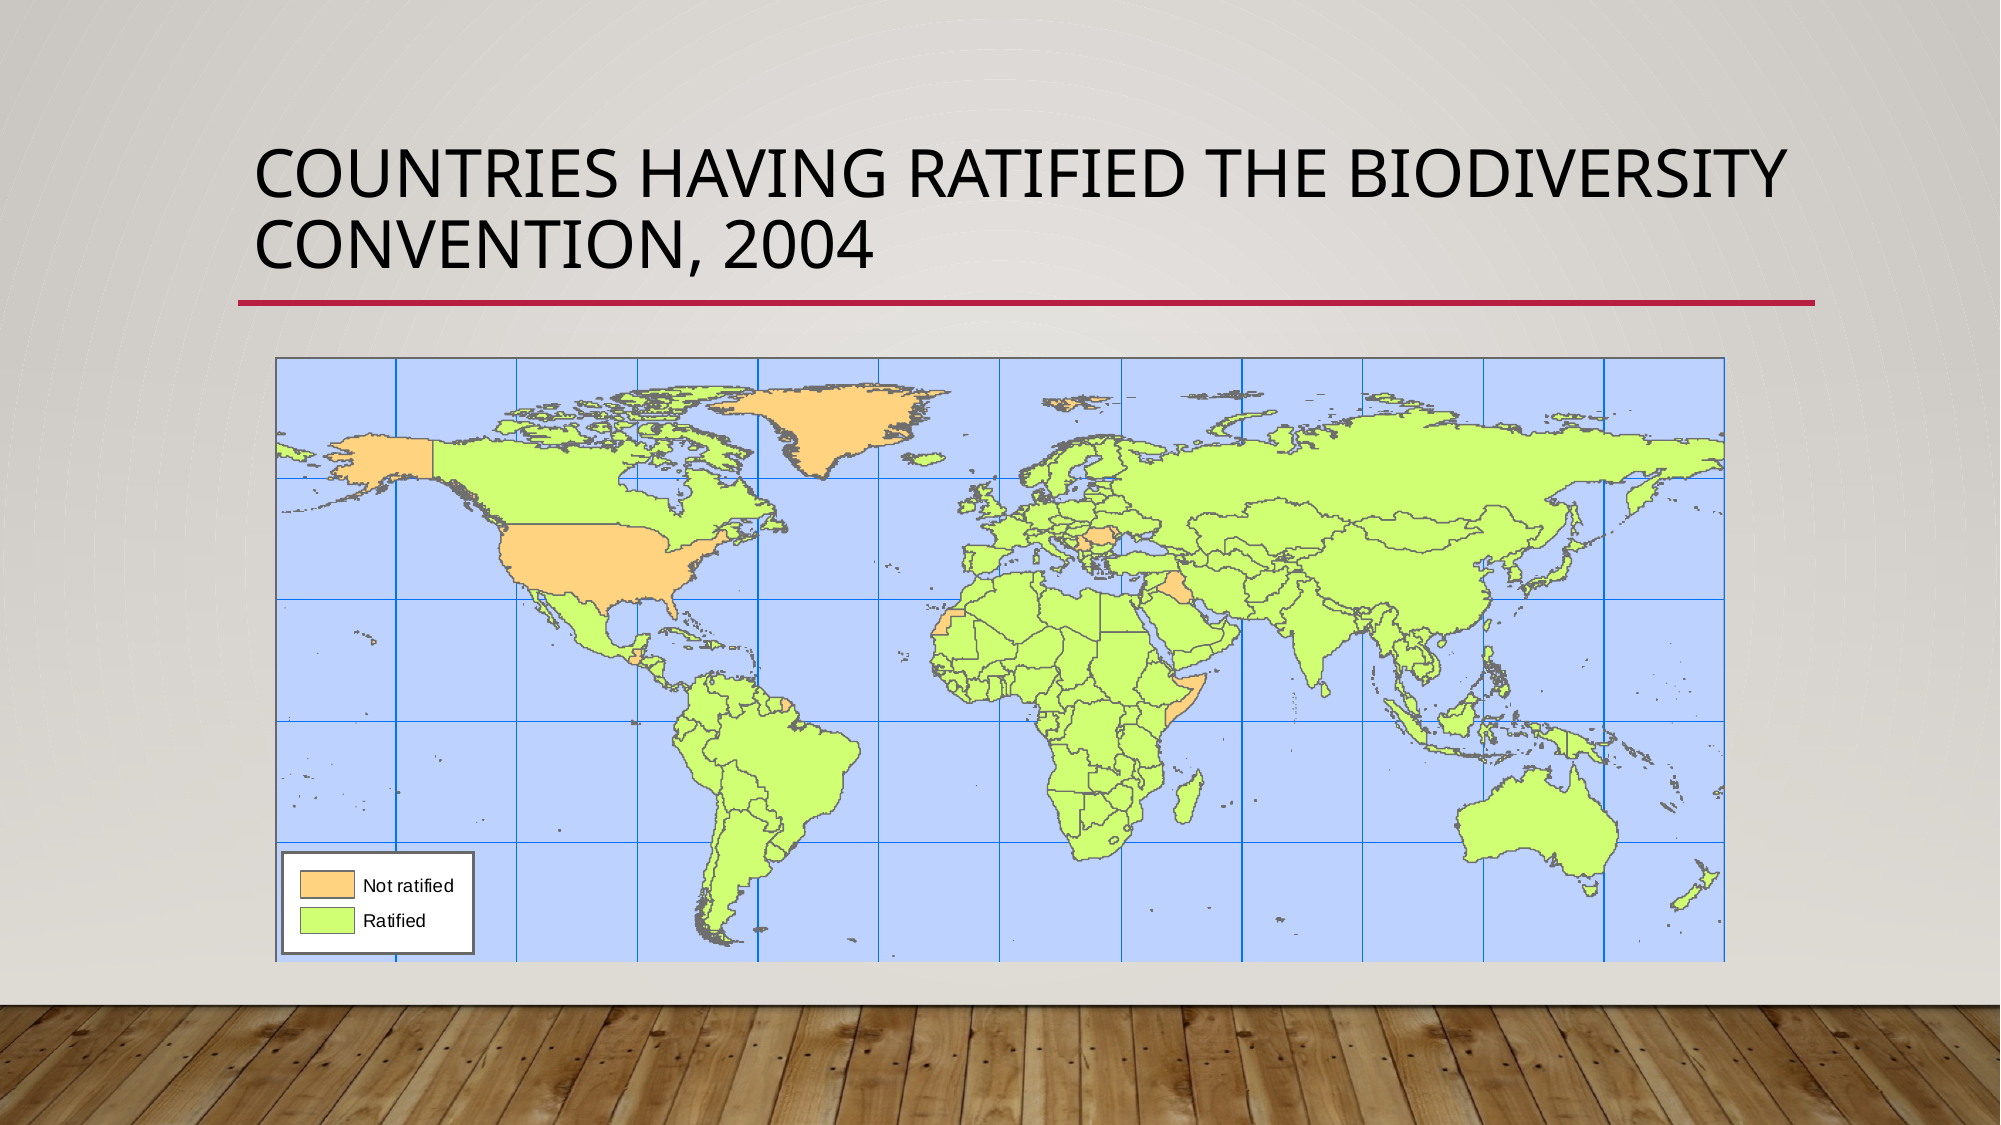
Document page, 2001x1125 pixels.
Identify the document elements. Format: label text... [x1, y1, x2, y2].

picture [0, 1005, 2000, 1125]
picture [274, 357, 1726, 963]
title Countries Having Ratified the Biodiversity Convention, 2004 [238, 131, 1814, 305]
